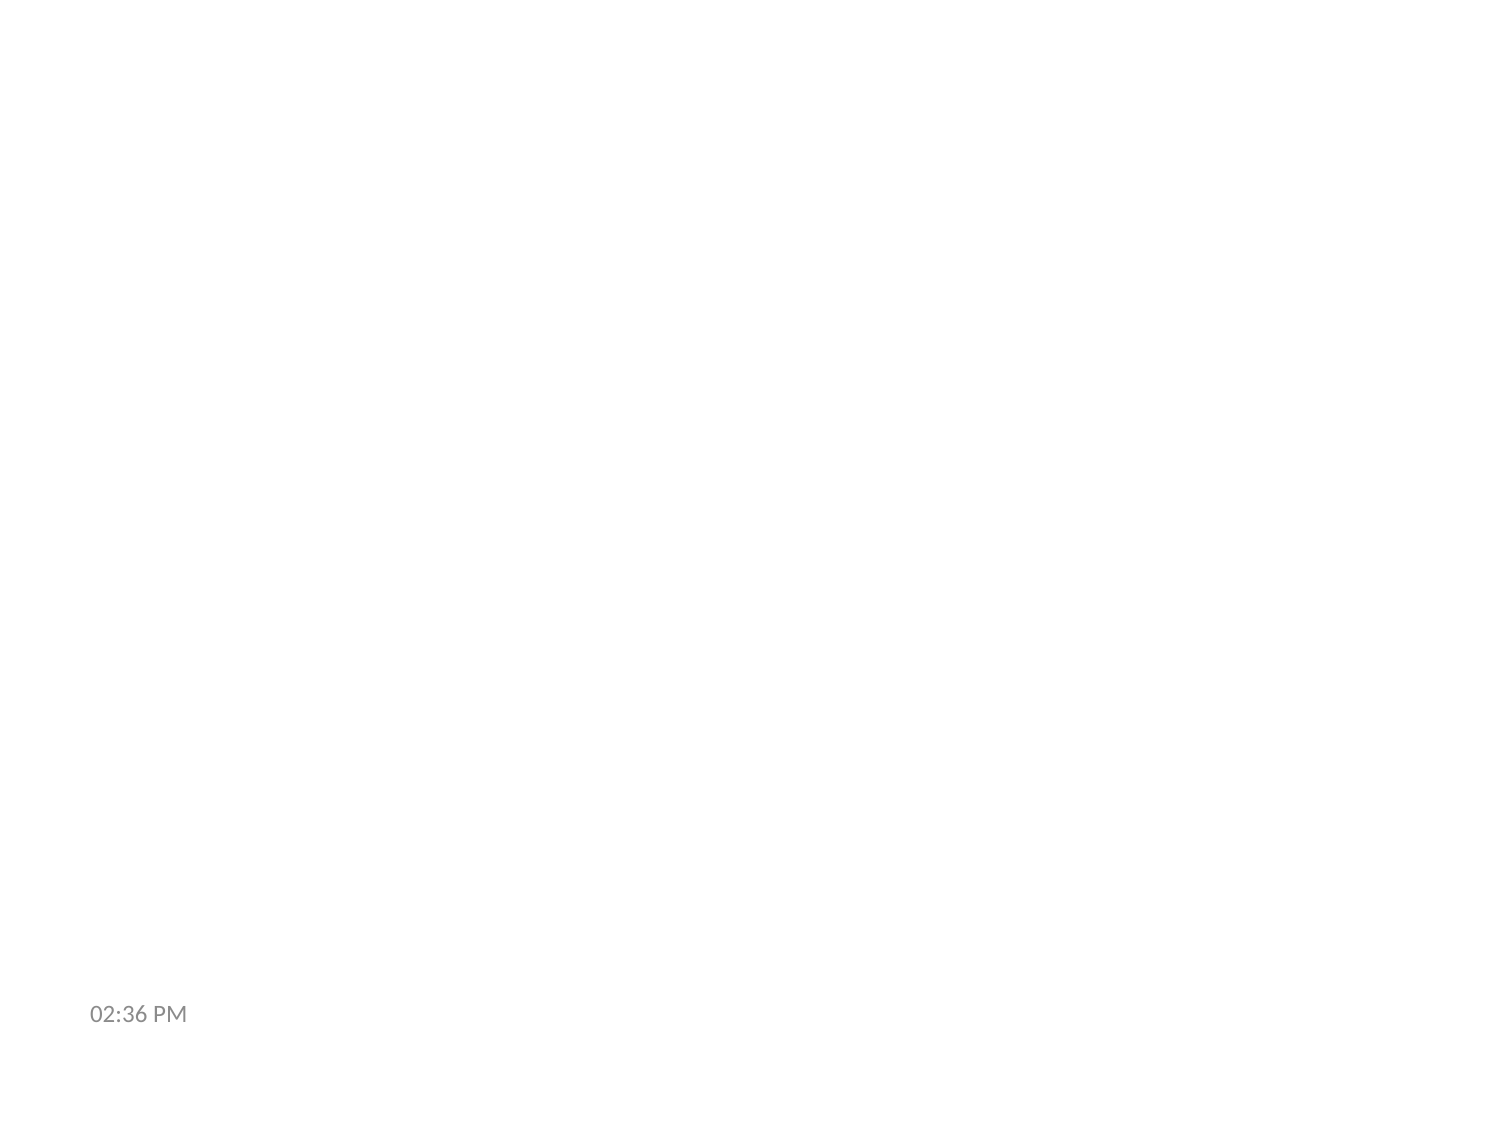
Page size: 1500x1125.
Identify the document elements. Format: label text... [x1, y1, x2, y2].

text_box 3:35 PM [75, 982, 425, 1043]
